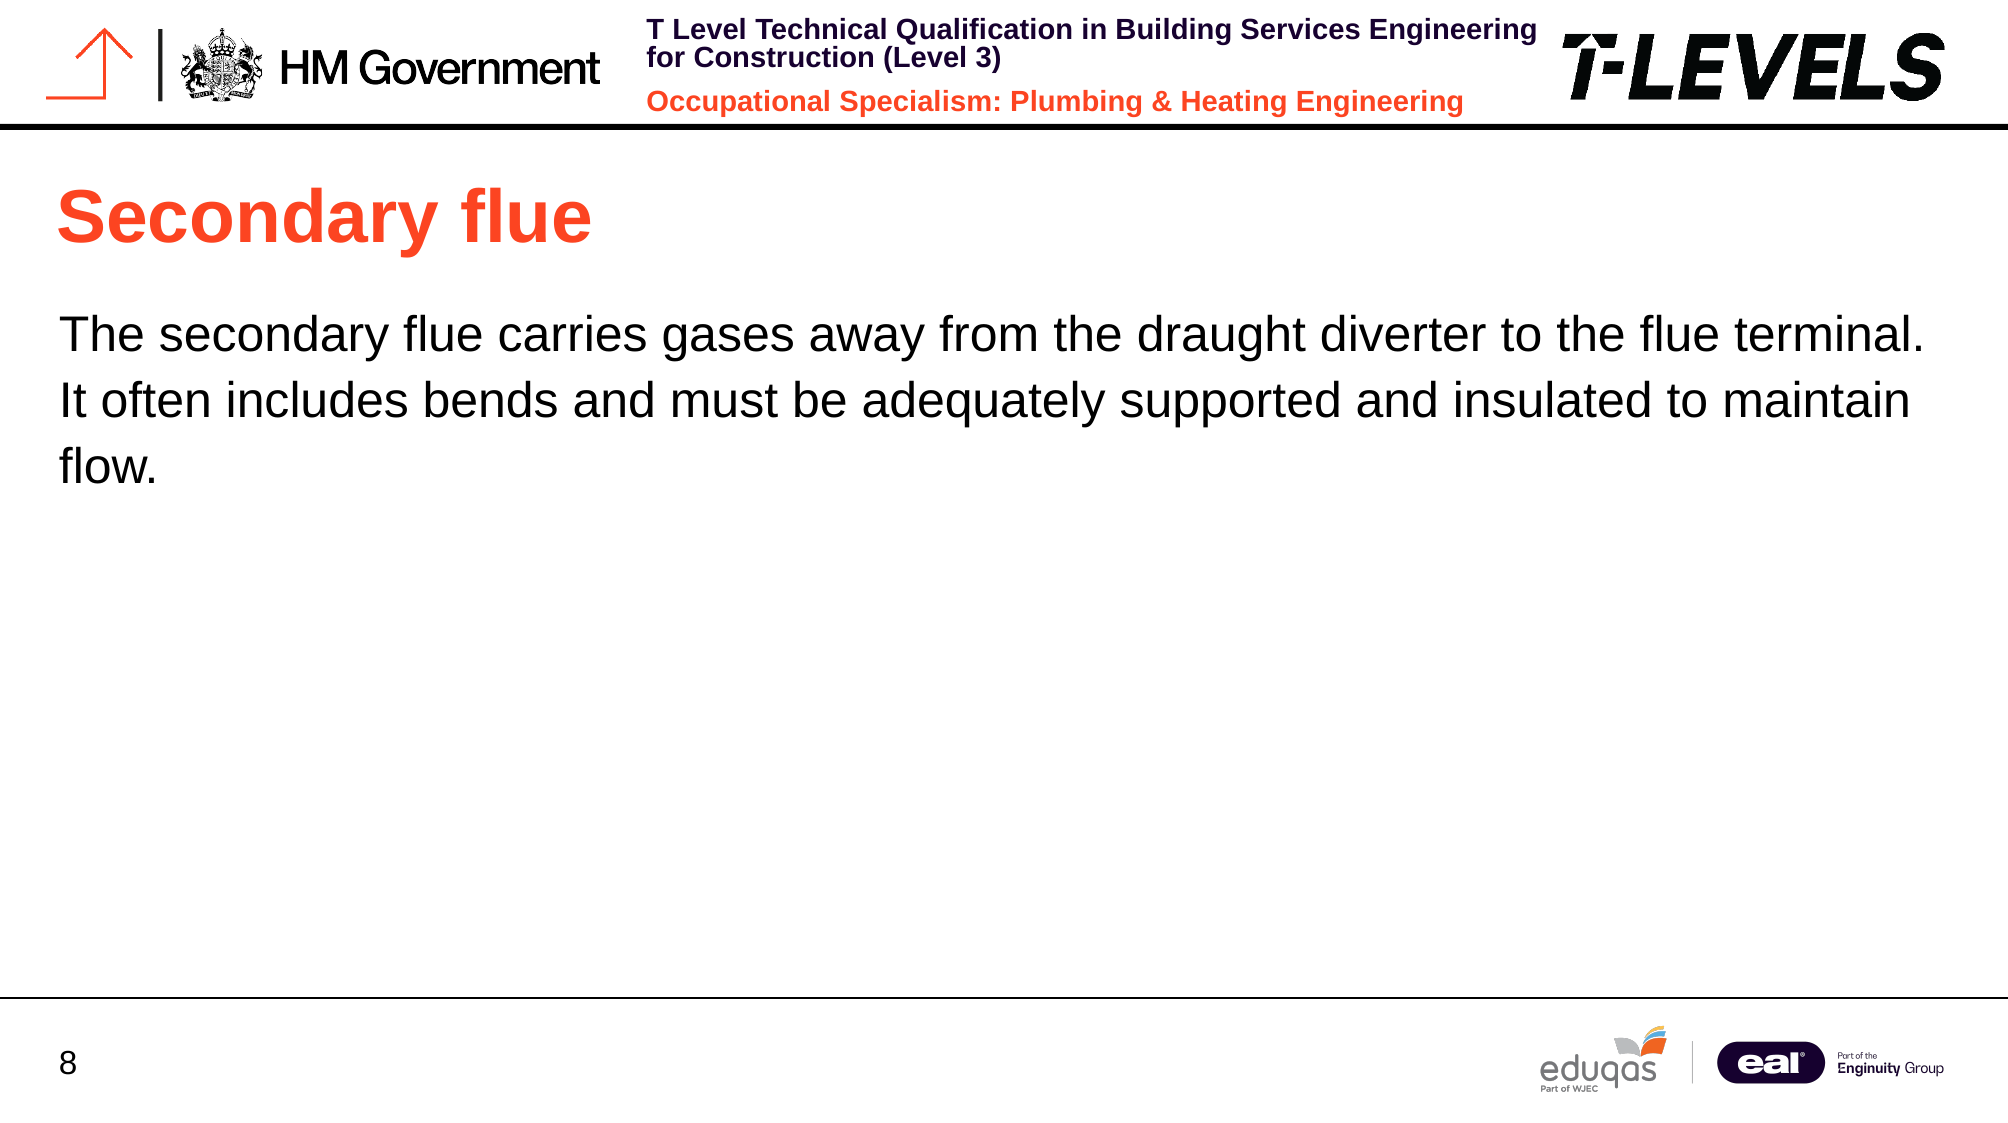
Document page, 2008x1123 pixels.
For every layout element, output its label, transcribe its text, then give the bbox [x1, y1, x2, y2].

title Secondary flue [41, 111, 1949, 314]
picture [1543, 25, 1964, 108]
list The secondary flue carries gases away from the draught diverter to the flue terminal. It often includes bends and must be adequately supported and insulated to maintain flow. [59, 295, 1950, 956]
picture [1535, 1021, 1949, 1097]
picture [158, 28, 600, 102]
picture [41, 27, 139, 100]
